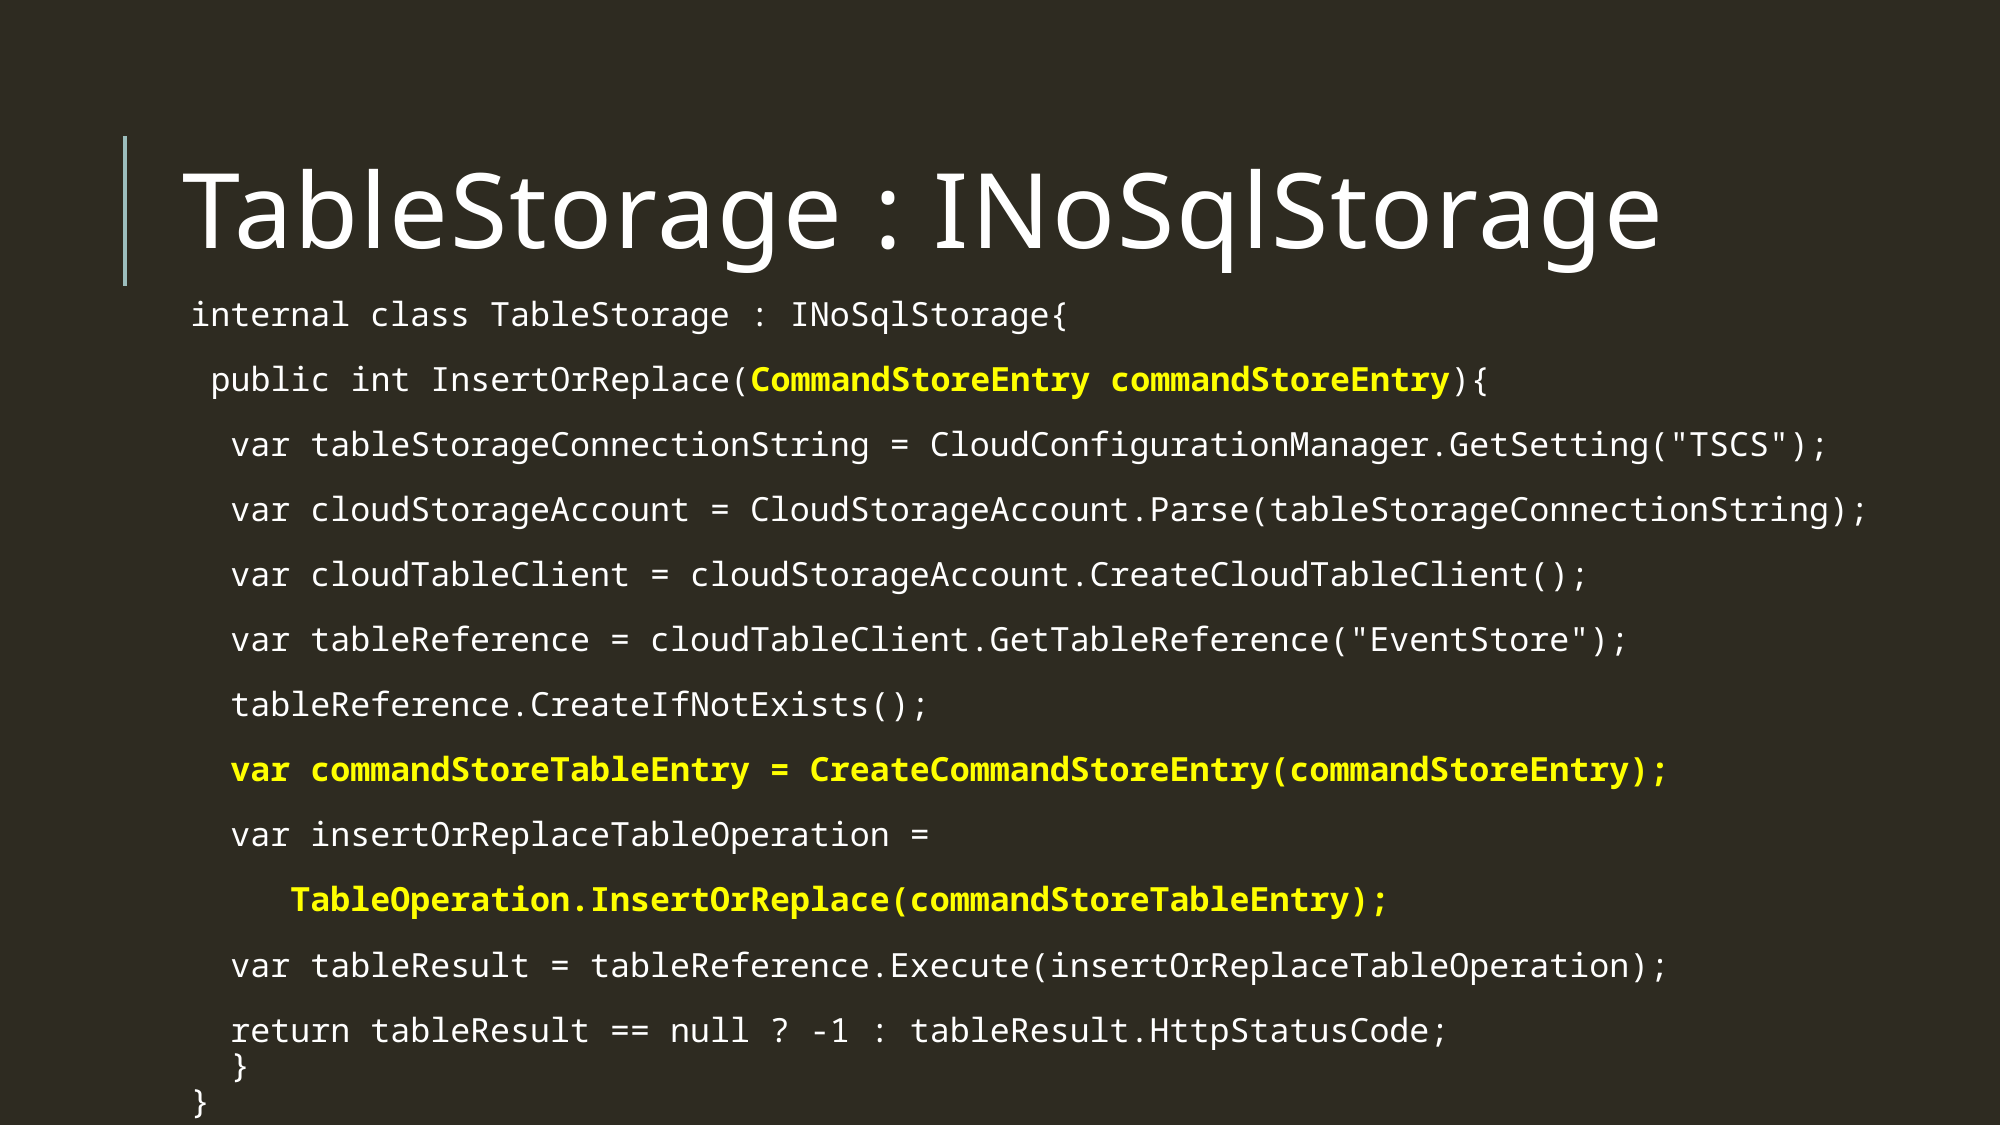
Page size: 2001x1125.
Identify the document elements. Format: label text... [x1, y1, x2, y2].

title TableStorage : INoSqlStorage [168, 96, 1763, 290]
list internal class TableStorage : INoSqlStorage{ public int InsertOrReplace(CommandStoreEntry commandStoreEntry){ var tableStorageConnectionString = CloudConfigurationManager.GetSetting("TSCS"); var cloudStorageAccount = CloudStorageAccount.Parse(tableStorageConnectionString); var cloudTableClient = cloudStorageAccount.CreateCloudTableClient(); var tableReference = cloudTableClient.GetTableReference("EventStore"); tableReference.CreateIfNotExists(); var commandStoreTableEntry = CreateCommandStoreEntry(commandStoreEntry); var insertOrReplaceTableOperation = TableOperation.InsertOrReplace(commandStoreTableEntry); var tableResult = tableReference.Execute(insertOrReplaceTableOperation); return tableResult == null ? -1 : tableResult.HttpStatusCode; } } [168, 290, 2000, 1035]
